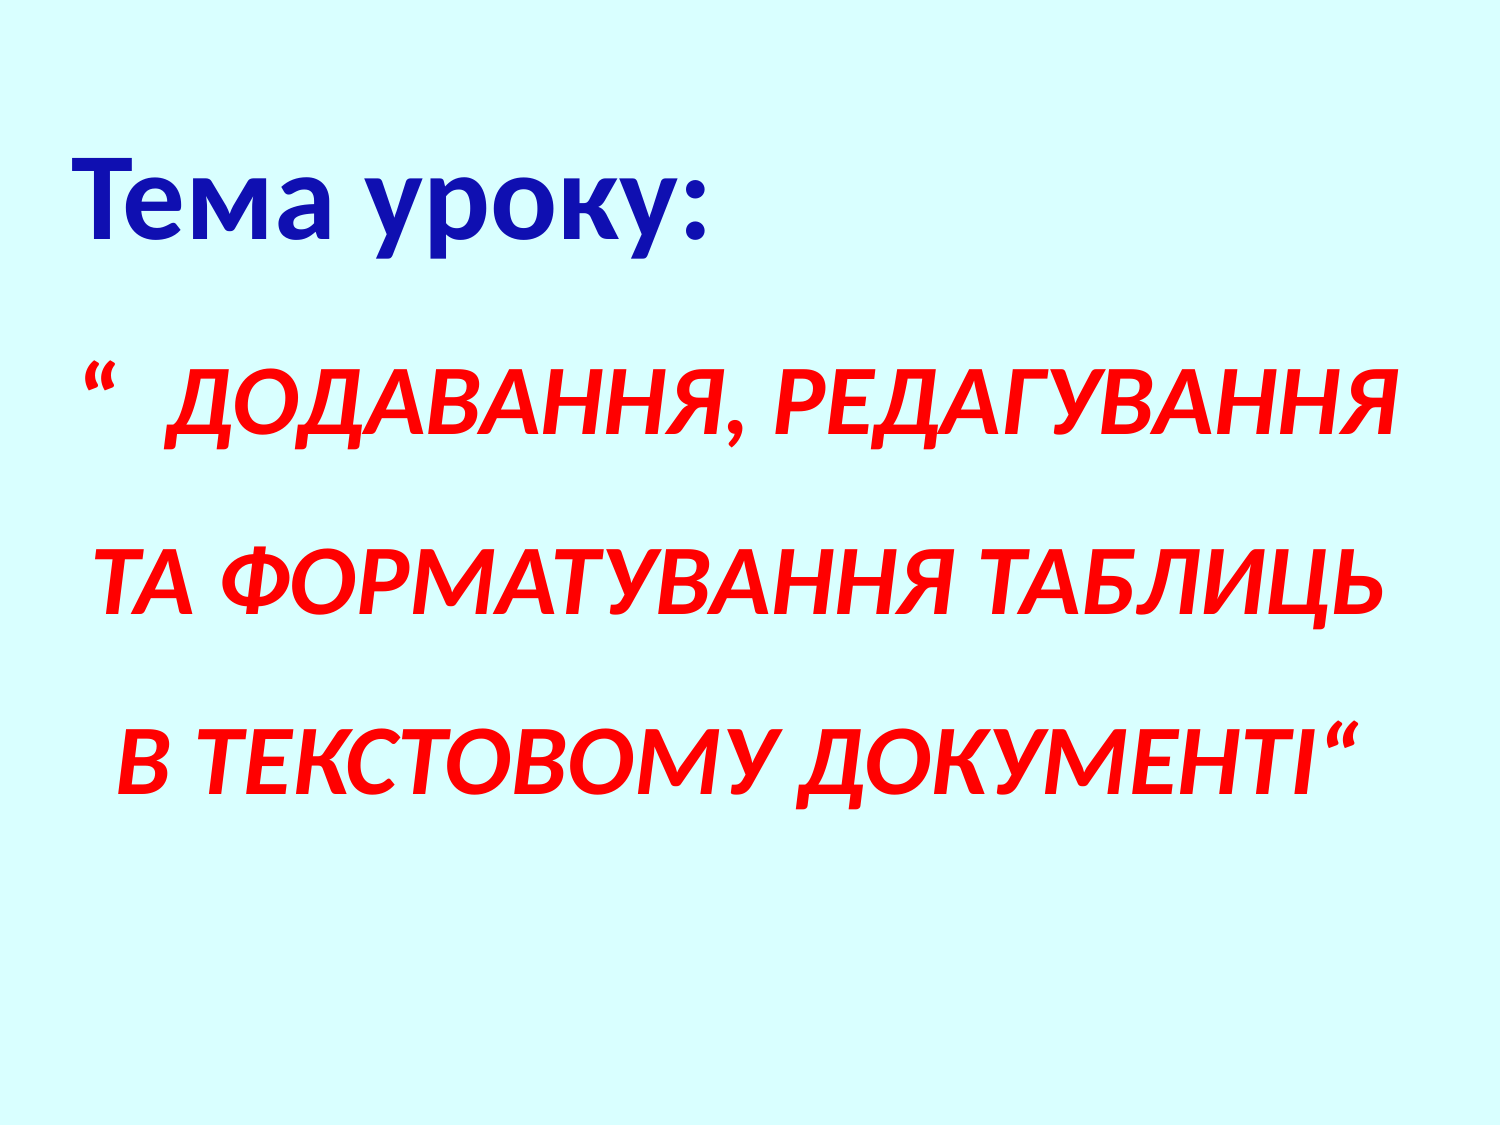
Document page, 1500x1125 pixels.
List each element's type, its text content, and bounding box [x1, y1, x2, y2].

text_box “ Додавання, редагування та форматування таблиць в текстовому документі“ [0, 267, 1500, 1072]
text_box Тема уроку: [56, 106, 729, 267]
